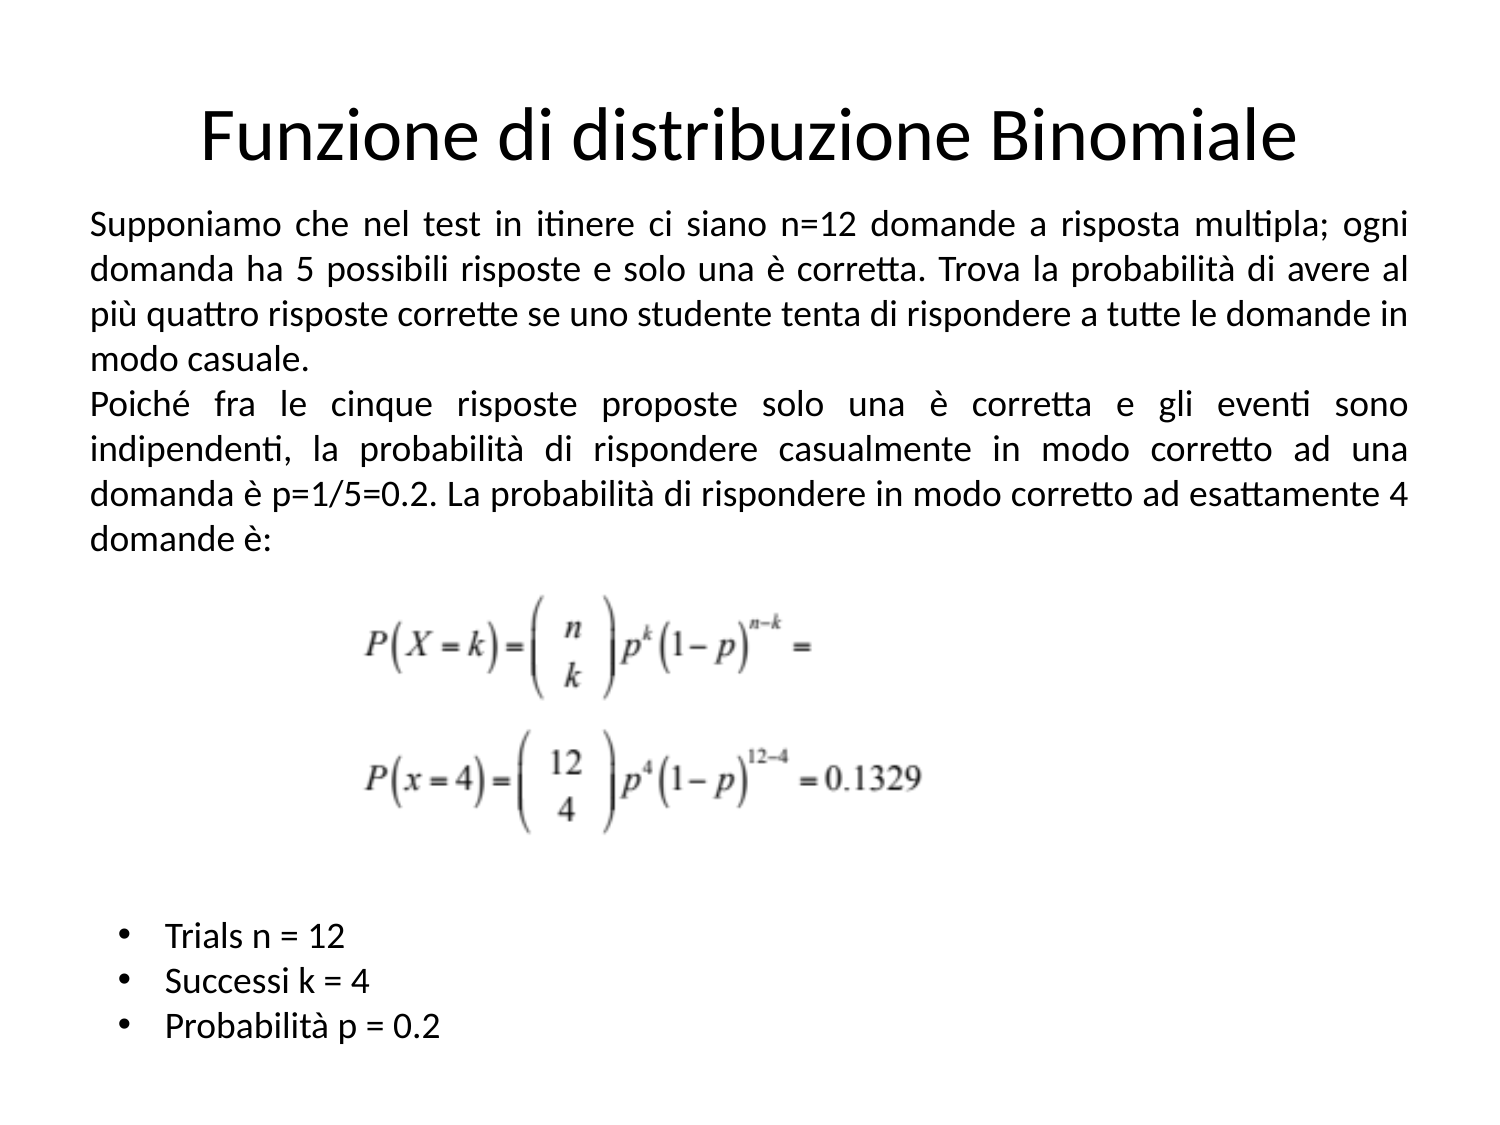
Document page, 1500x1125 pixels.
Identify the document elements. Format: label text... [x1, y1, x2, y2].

text_box Supponiamo che nel test in itinere ci siano n=12 domande a risposta multipla; ogni domanda ha 5 possibili risposte e solo una è corretta. Trova la probabilità di avere al più quattro risposte corrette se uno studente tenta di rispondere a tutte le domande in modo casuale. Poiché fra le cinque risposte proposte solo una è corretta e gli eventi sono indipendenti, la probabilità di rispondere casualmente in modo corretto ad una domanda è p=1/5=0.2. La probabilità di rispondere in modo corretto ad esattamente 4 domande è: [74, 192, 1425, 567]
title Funzione di distribuzione Binomiale [75, 45, 1425, 192]
text_box Trials n = 12 Successi k = 4 Probabilità p = 0.2 [103, 903, 1425, 1054]
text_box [359, 589, 923, 838]
